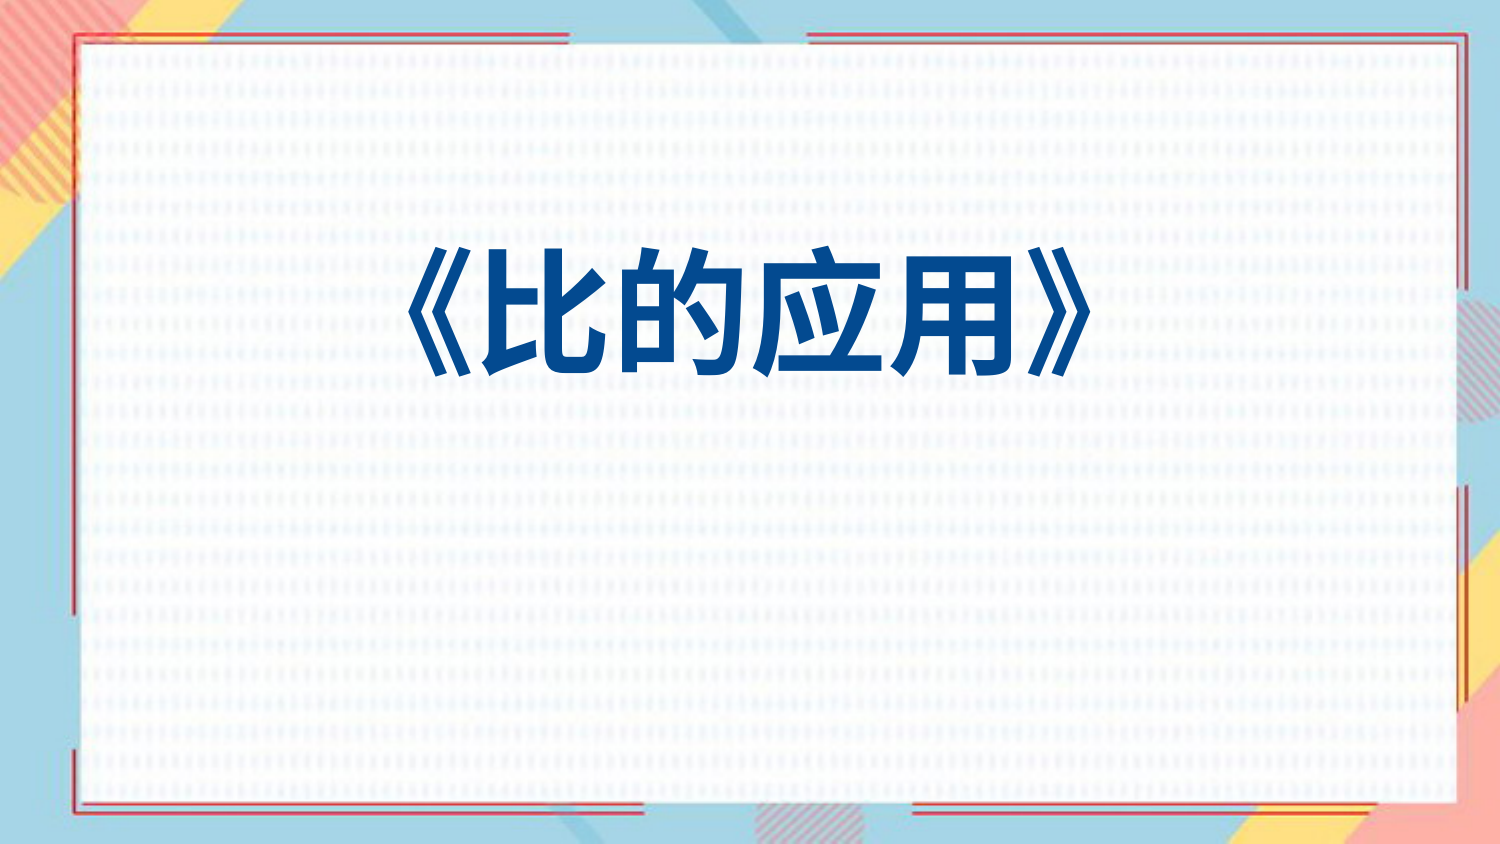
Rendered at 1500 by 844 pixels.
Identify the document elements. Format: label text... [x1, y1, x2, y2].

text_box 《比的应用》 [0, 219, 1500, 400]
picture [0, 400, 1500, 844]
picture [0, 0, 1500, 219]
